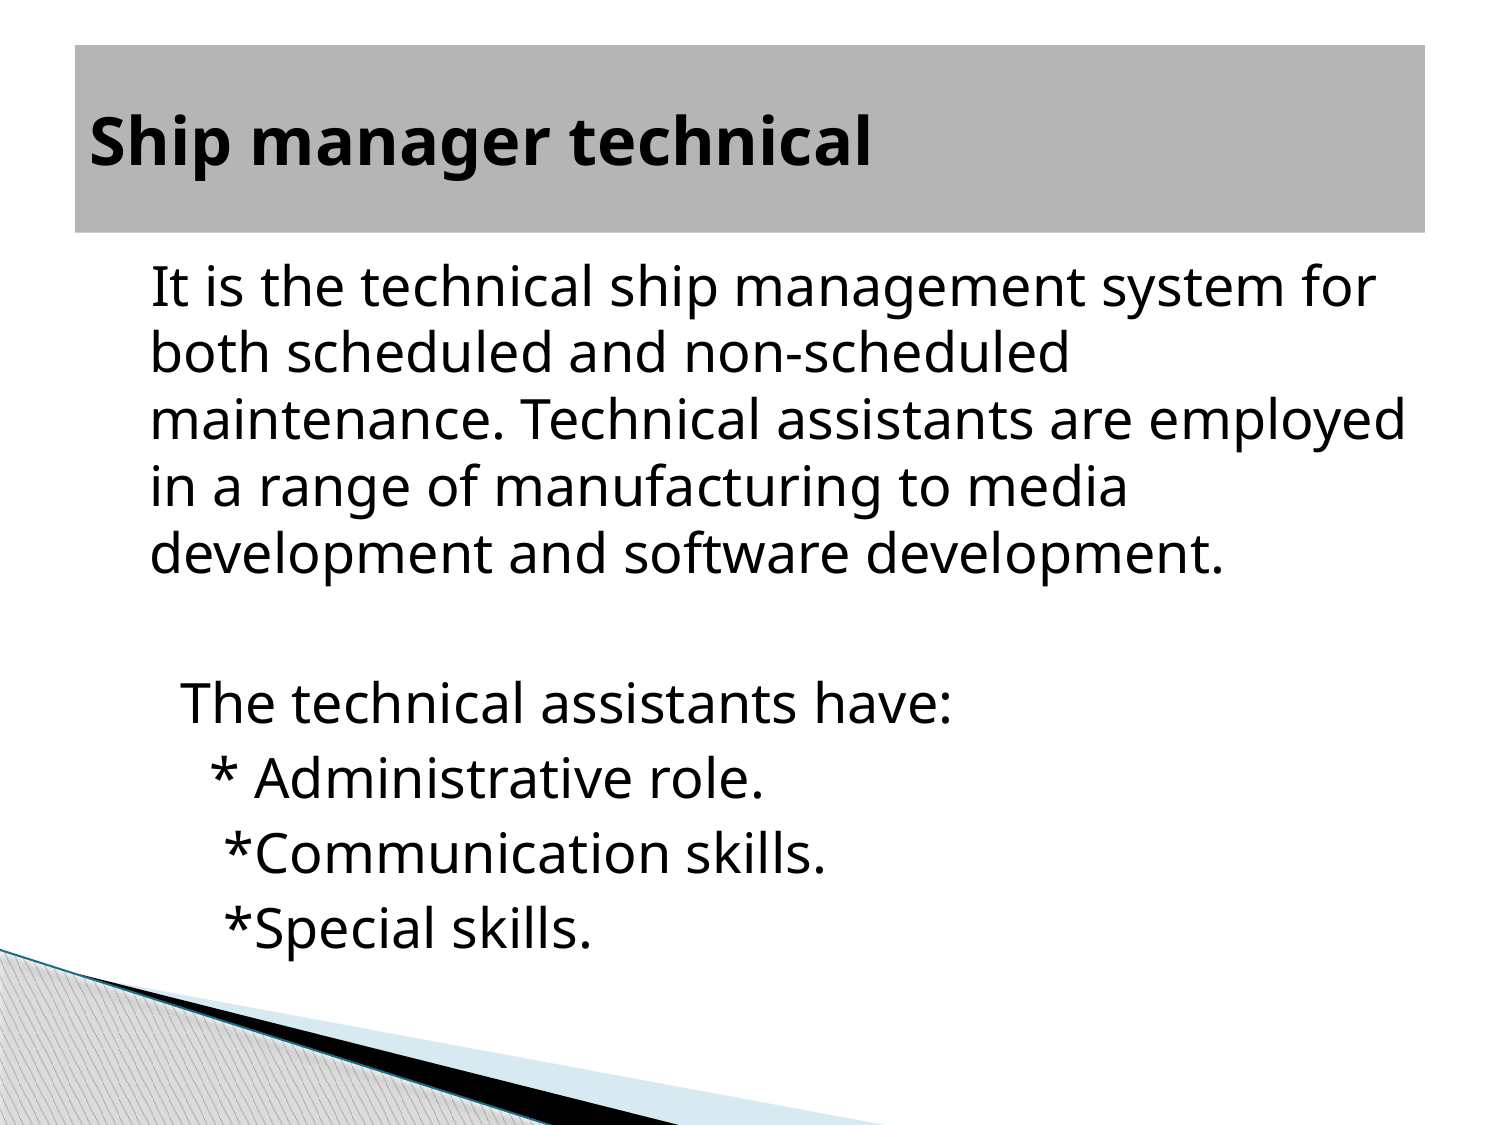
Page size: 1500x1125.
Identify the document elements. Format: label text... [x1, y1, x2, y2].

list It is the technical ship management system for both scheduled and non-scheduled maintenance. Technical assistants are employed in a range of manufacturing to media development and software development. The technical assistants have: * Administrative role. *Communication skills. *Special skills. [75, 243, 1425, 986]
title Ship manager technical [75, 45, 1425, 233]
